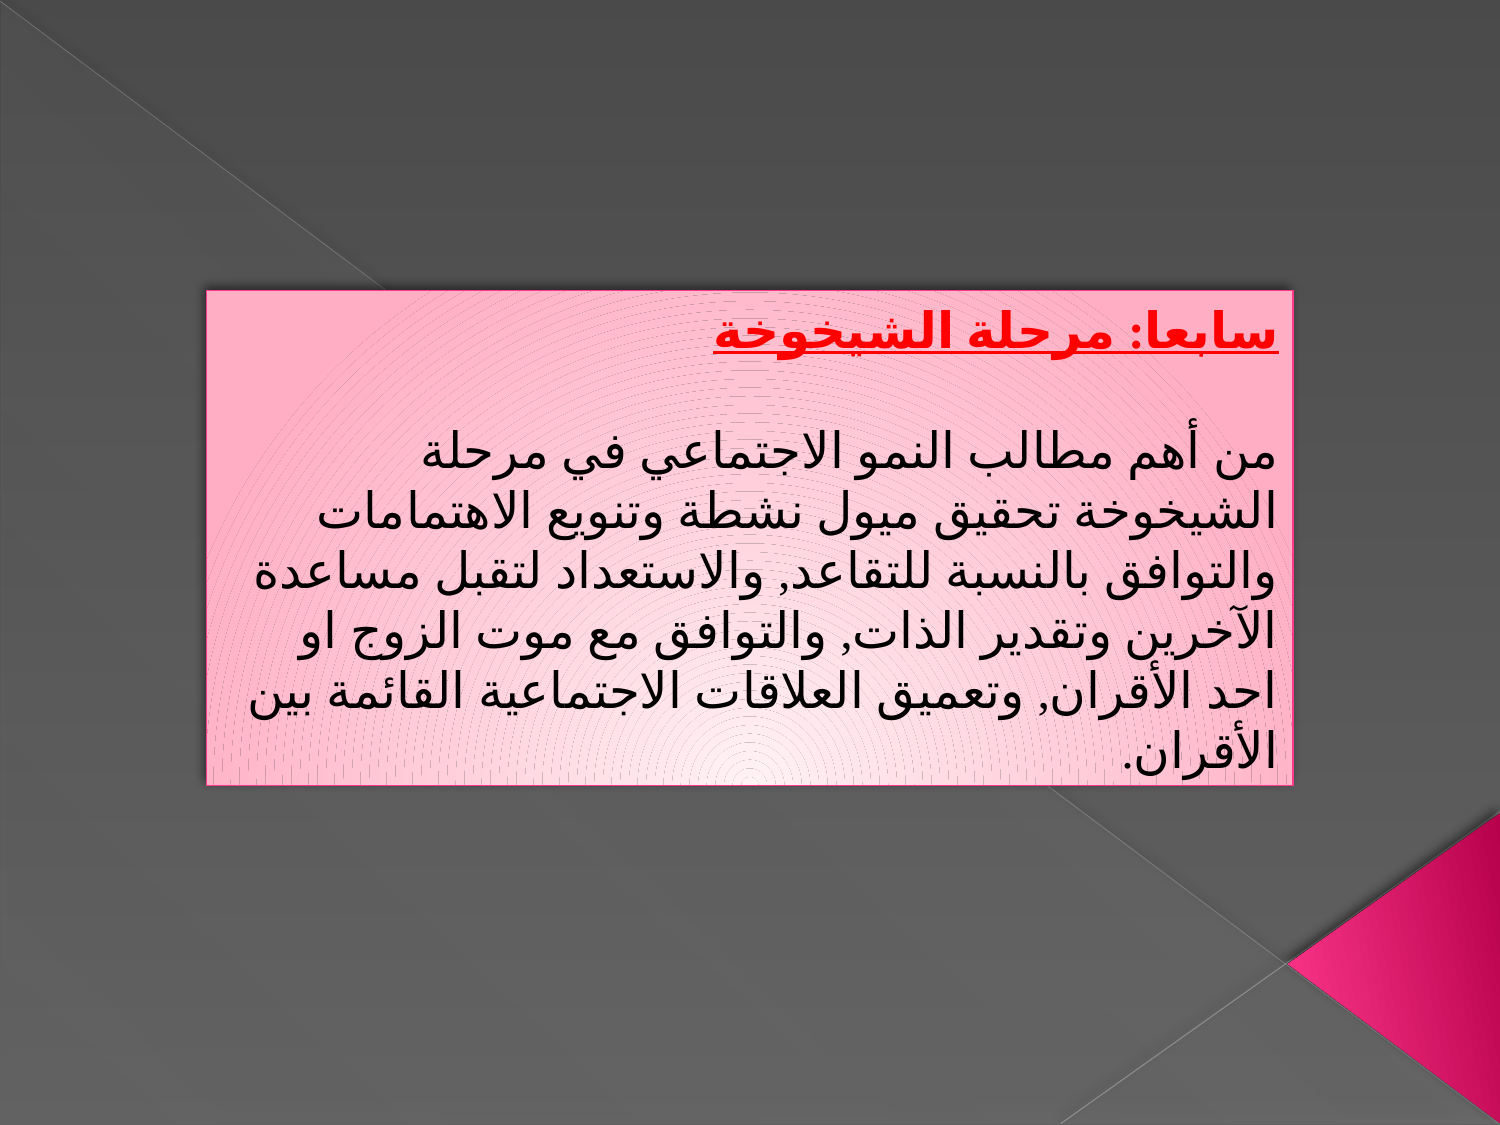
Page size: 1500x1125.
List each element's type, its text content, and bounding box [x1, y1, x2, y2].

text_box سابعا: مرحلة الشيخوخة من أهم مطالب النمو الاجتماعي في مرحلة الشيخوخة تحقيق ميول نشطة وتنويع الاهتمامات والتوافق بالنسبة للتقاعد, والاستعداد لتقبل مساعدة الآخرين وتقدير الذات, والتوافق مع موت الزوج او احد الأقران, وتعميق العلاقات الاجتماعية القائمة بين الأقران. [206, 290, 1294, 786]
